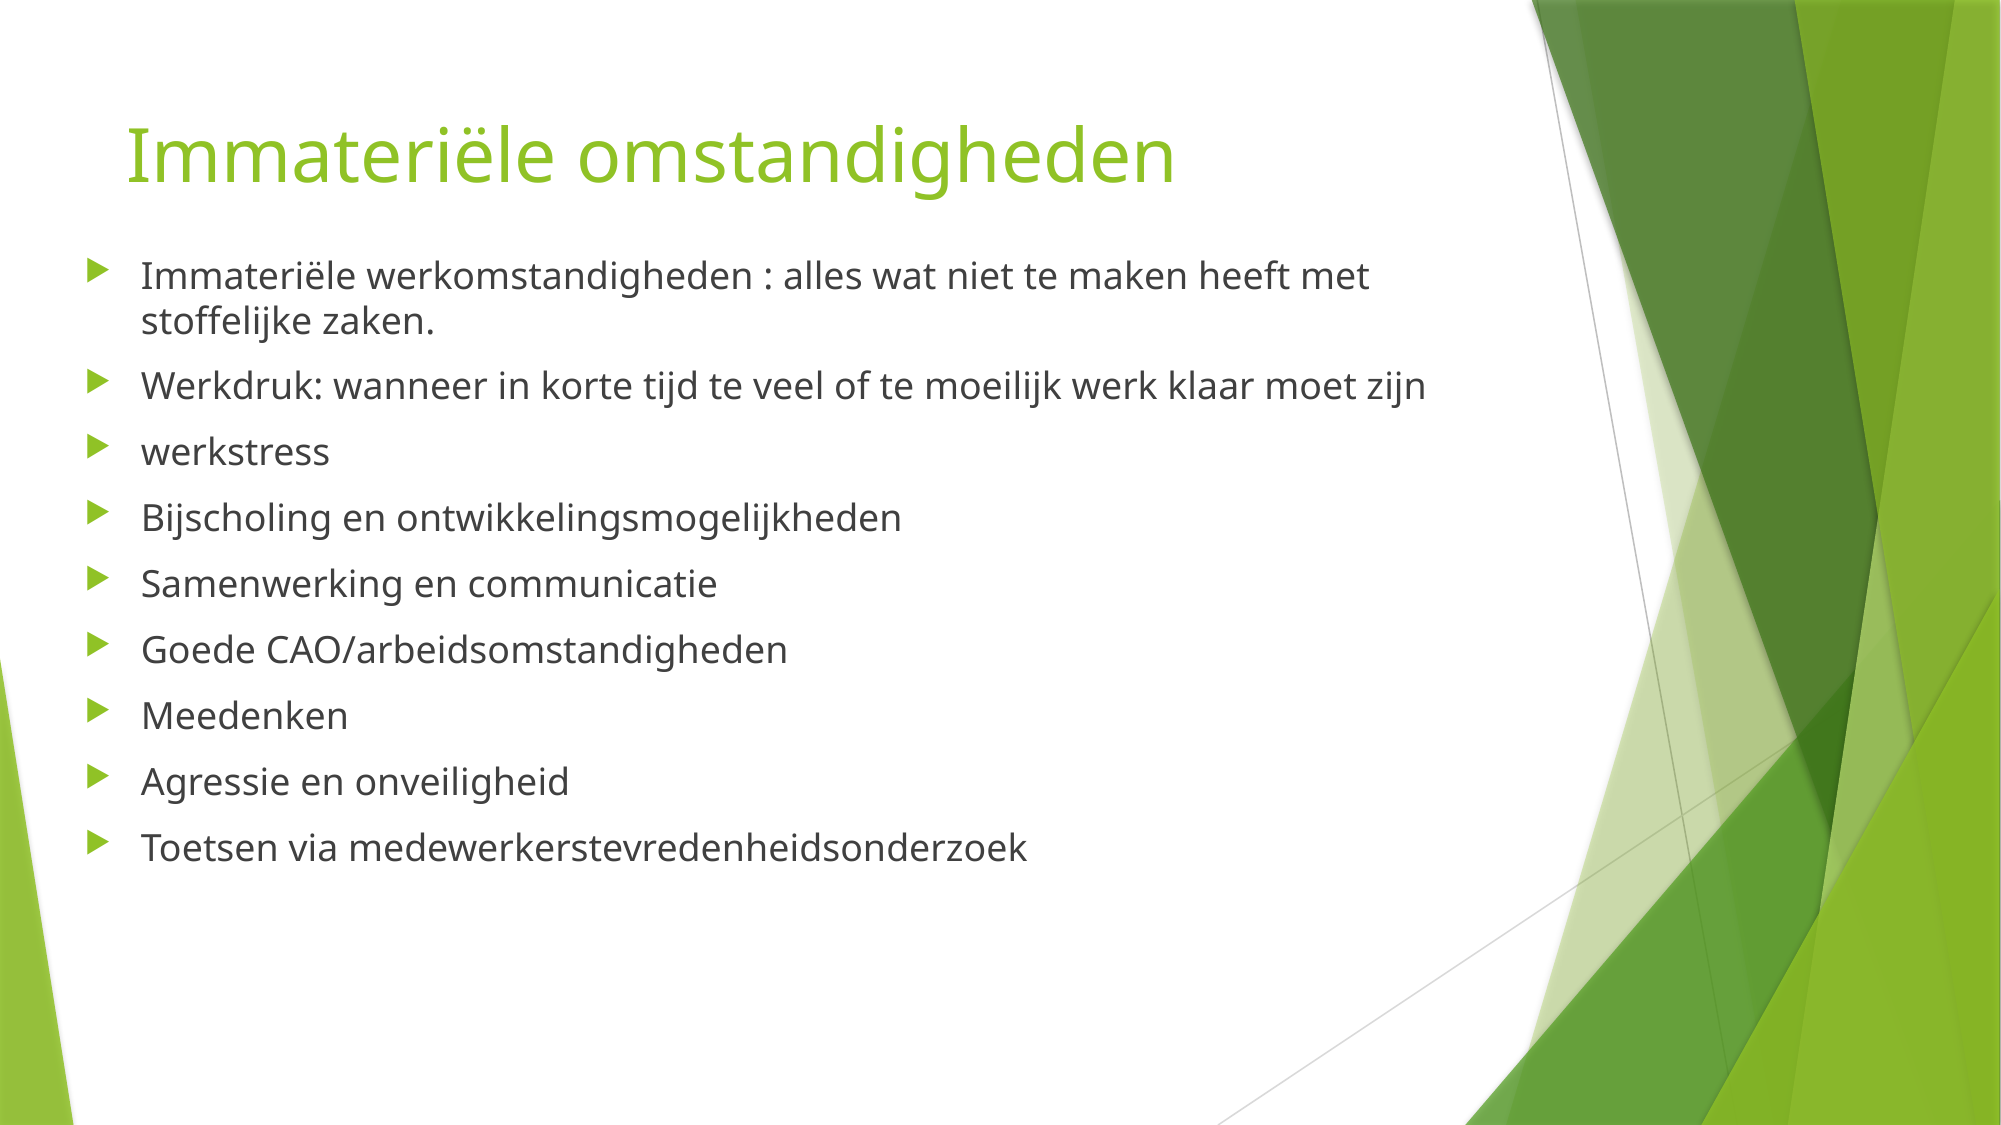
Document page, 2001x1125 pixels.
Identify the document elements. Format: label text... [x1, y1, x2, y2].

list Immateriële werkomstandigheden : alles wat niet te maken heeft met stoffelijke zaken. Werkdruk: wanneer in korte tijd te veel of te moeilijk werk klaar moet zijn werkstress Bijscholing en ontwikkelingsmogelijkheden Samenwerking en communicatie Goede CAO/arbeidsomstandigheden Meedenken Agressie en onveiligheid Toetsen via medewerkerstevredenheidsonderzoek [69, 244, 1480, 881]
title Immateriële omstandigheden [111, 99, 1522, 317]
